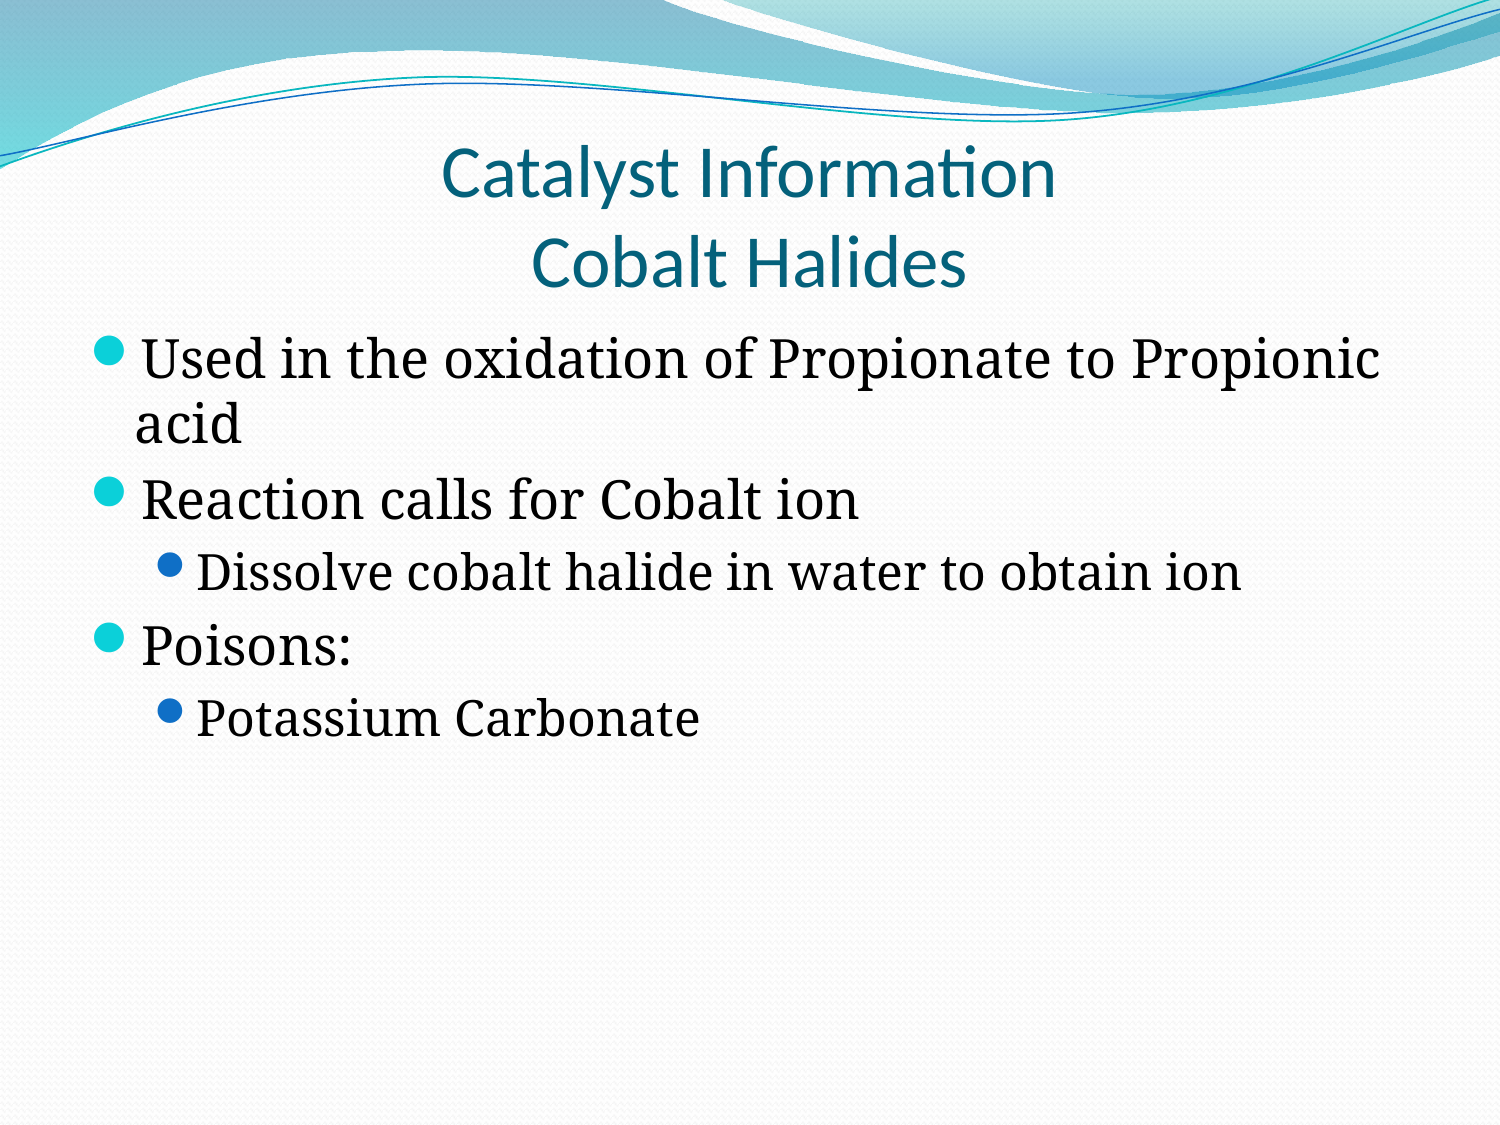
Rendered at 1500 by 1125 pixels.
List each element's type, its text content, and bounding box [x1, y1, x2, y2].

list Used in the oxidation of Propionate to Propionic acid Reaction calls for Cobalt ion Dissolve cobalt halide in water to obtain ion Poisons: Potassium Carbonate [75, 317, 1425, 1038]
title Catalyst Information Cobalt Halides [75, 115, 1425, 303]
